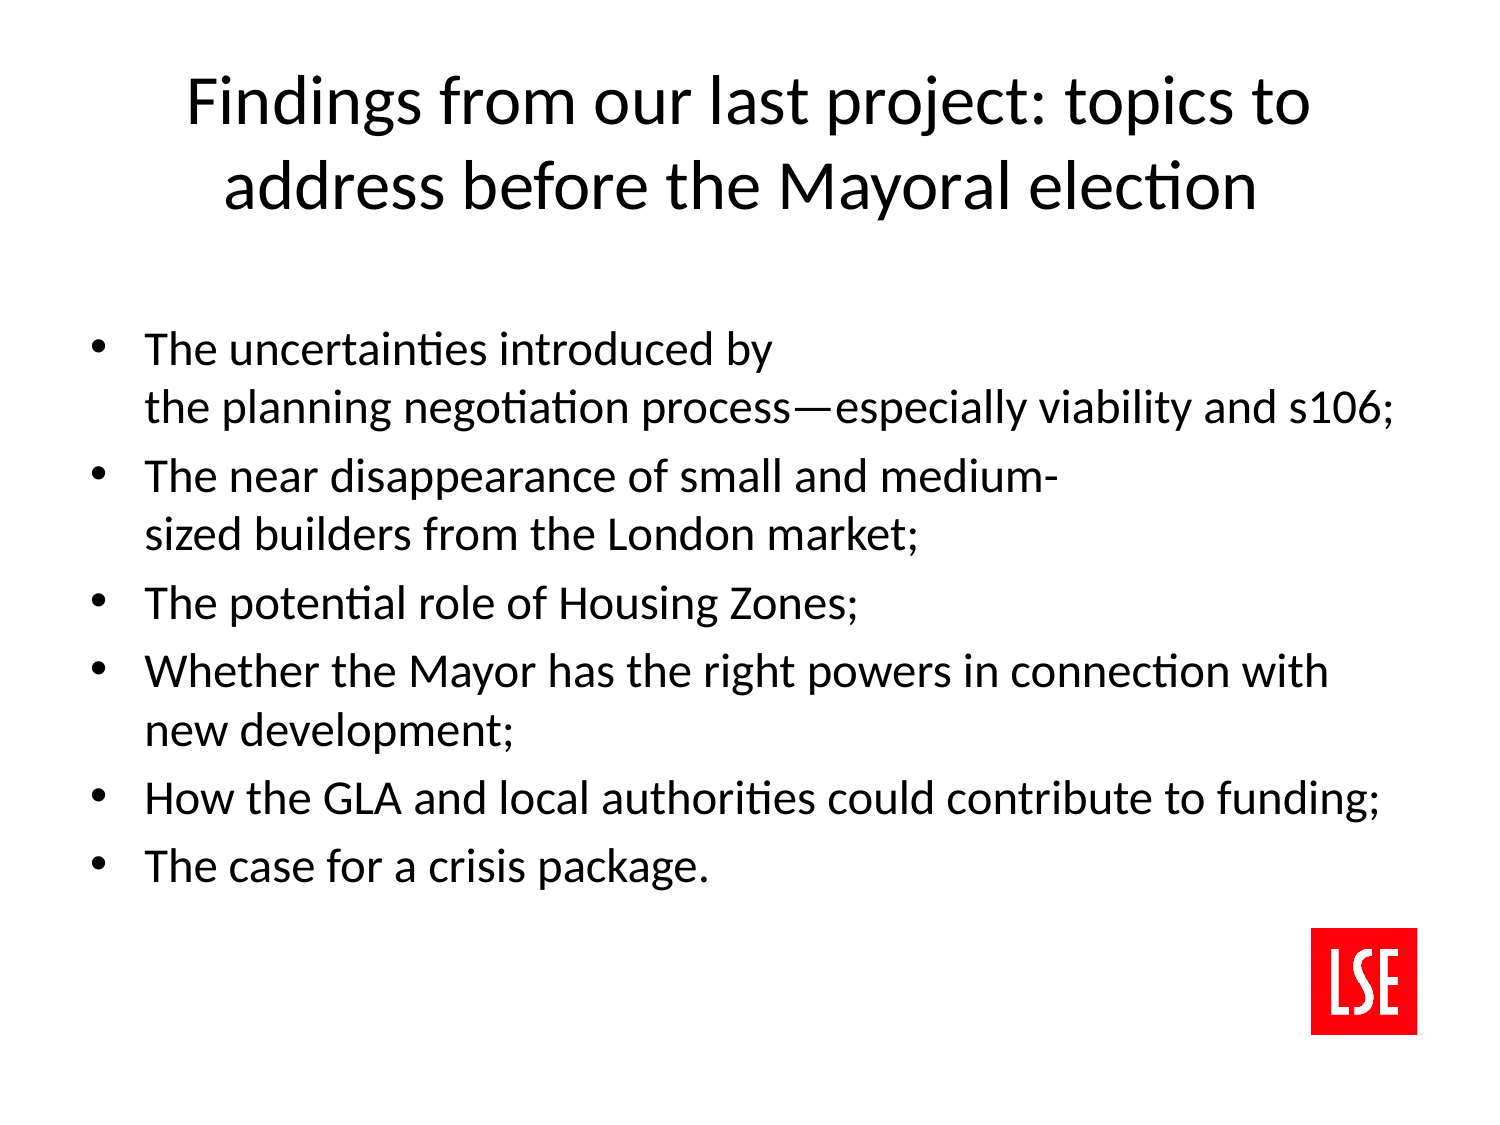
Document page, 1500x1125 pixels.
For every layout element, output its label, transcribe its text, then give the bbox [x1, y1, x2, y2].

picture [1310, 928, 1418, 1036]
list The uncertainties introduced by the planning negotiation process—especially viability and s106; The near disappearance of small and medium-sized builders from the London market; The potential role of Housing Zones; Whether the Mayor has the right powers in connection with new development; How the GLA and local authorities could contribute to funding; The case for a crisis package. [75, 262, 1425, 1005]
title Findings from our last project: topics to address before the Mayoral election [75, 45, 1425, 233]
